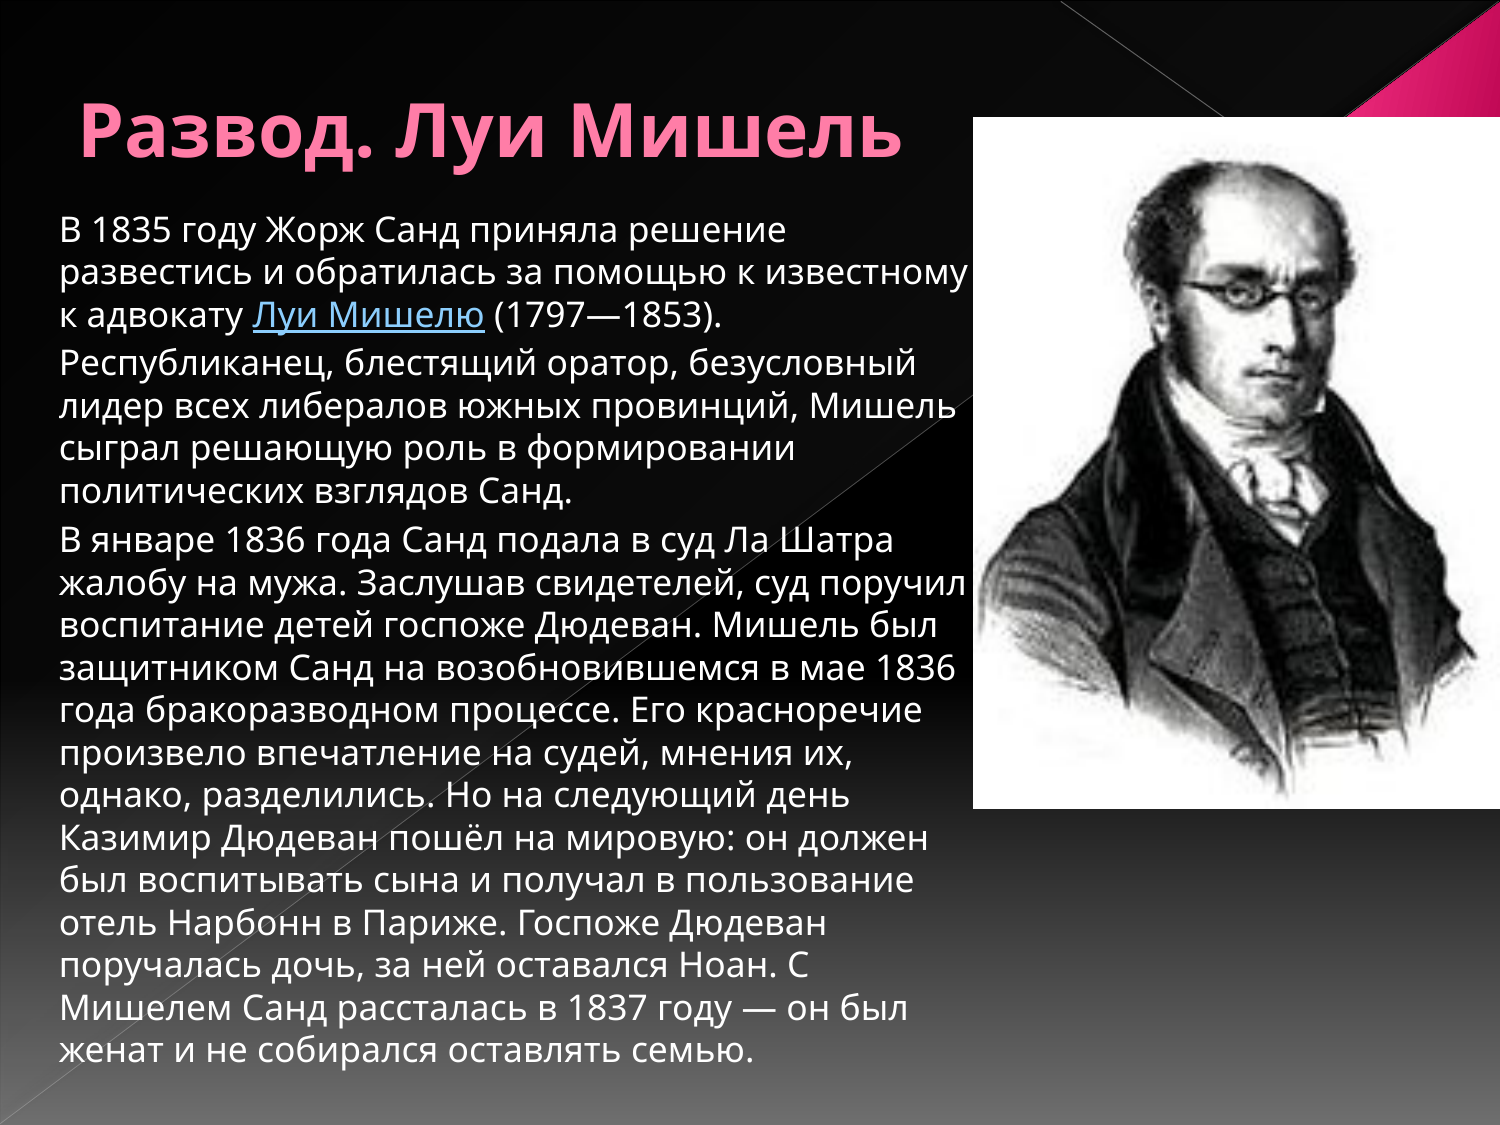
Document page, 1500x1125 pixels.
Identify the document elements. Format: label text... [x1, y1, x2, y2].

title Развод. Луи Мишель [62, 44, 1250, 199]
list В 1835 году Жорж Санд приняла решение развестись и обратилась за помощью к известному к адвокату Луи Мишелю (1797—1853). Республиканец, блестящий оратор, безусловный лидер всех либералов южных провинций, Мишель сыграл решающую роль в формировании политических взглядов Санд. В январе 1836 года Санд подала в суд Ла Шатра жалобу на мужа. Заслушав свидетелей, суд поручил воспитание детей госпоже Дюдеван. Мишель был защитником Санд на возобновившемся в мае 1836 года бракоразводном процессе. Его красноречие произвело впечатление на судей, мнения их, однако, разделились. Но на следующий день Казимир Дюдеван пошёл на мировую: он должен был воспитывать сына и получал в пользование отель Нарбонн в Париже. Госпоже Дюдеван поручалась дочь, за ней оставался Ноан. С Мишелем Санд рассталась в 1837 году — он был женат и не собирался оставлять семью. [35, 199, 985, 1125]
picture [973, 116, 1500, 809]
